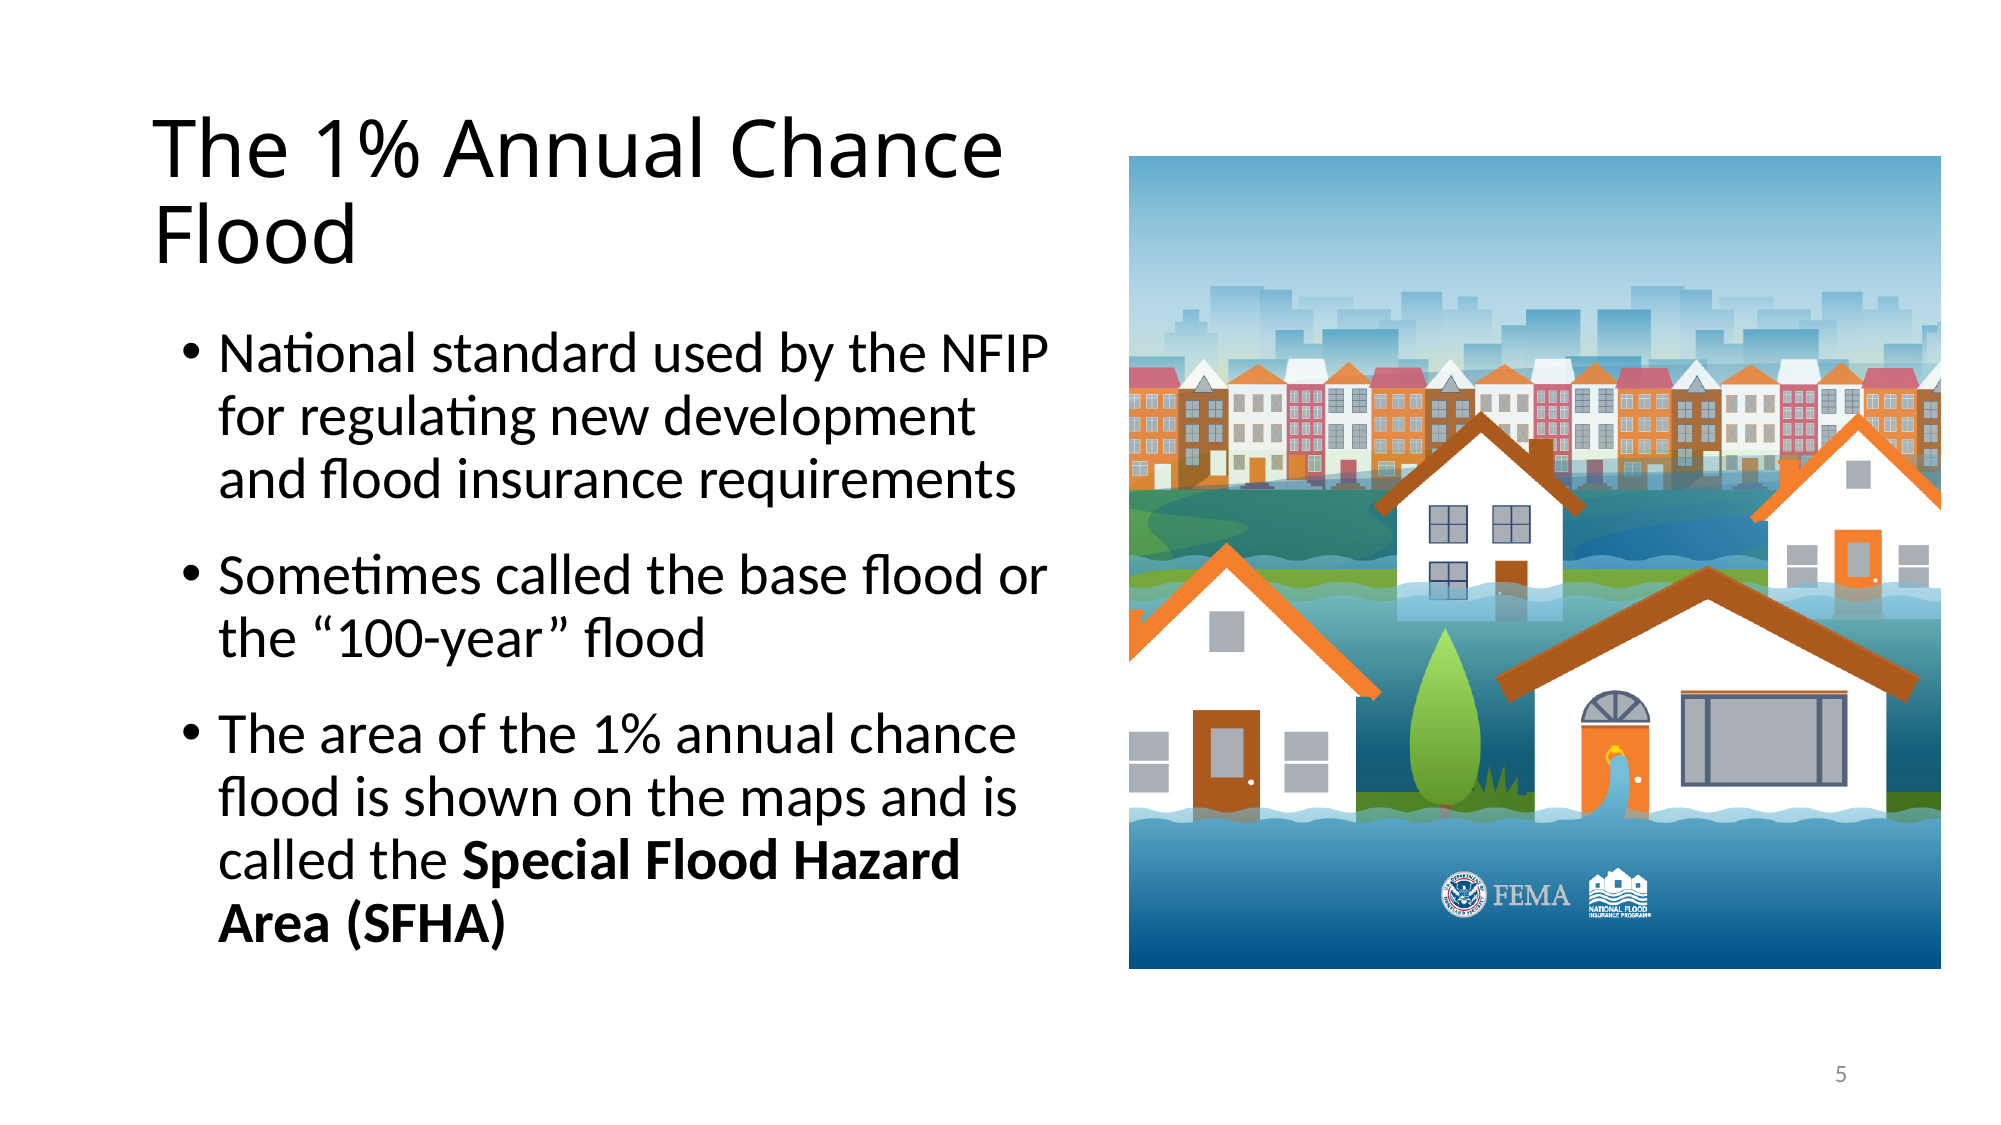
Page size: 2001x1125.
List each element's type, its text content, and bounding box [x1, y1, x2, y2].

slide_number 5 [1412, 1042, 1863, 1103]
title The 1% Annual Chance Flood [137, 101, 1162, 289]
list National standard used by the NFIP for regulating new development and flood insurance requirements Sometimes called the base flood or the “100-year” flood The area of the 1% annual chance flood is shown on the maps and is called the Special Flood Hazard Area (SFHA) [166, 315, 1075, 1103]
picture [1128, 156, 1941, 969]
